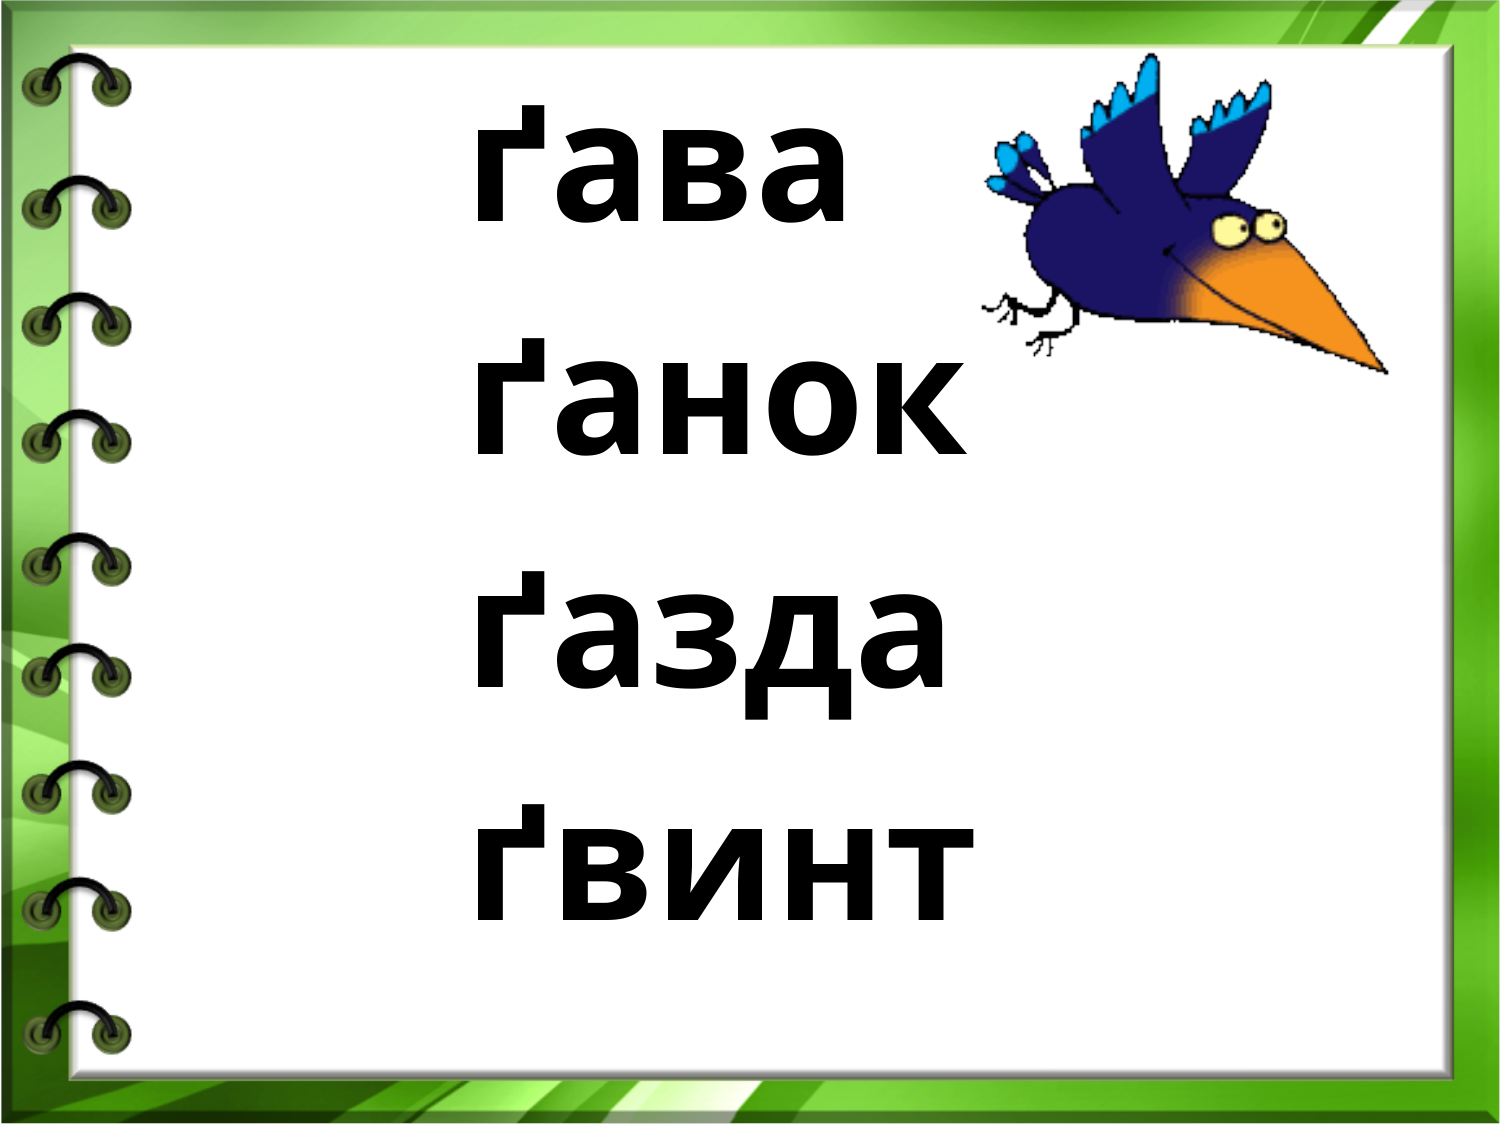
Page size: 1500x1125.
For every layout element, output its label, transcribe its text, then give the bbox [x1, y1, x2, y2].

list ґава ґанок ґазда ґвинт [449, 46, 1500, 1067]
picture [0, 0, 1500, 1125]
